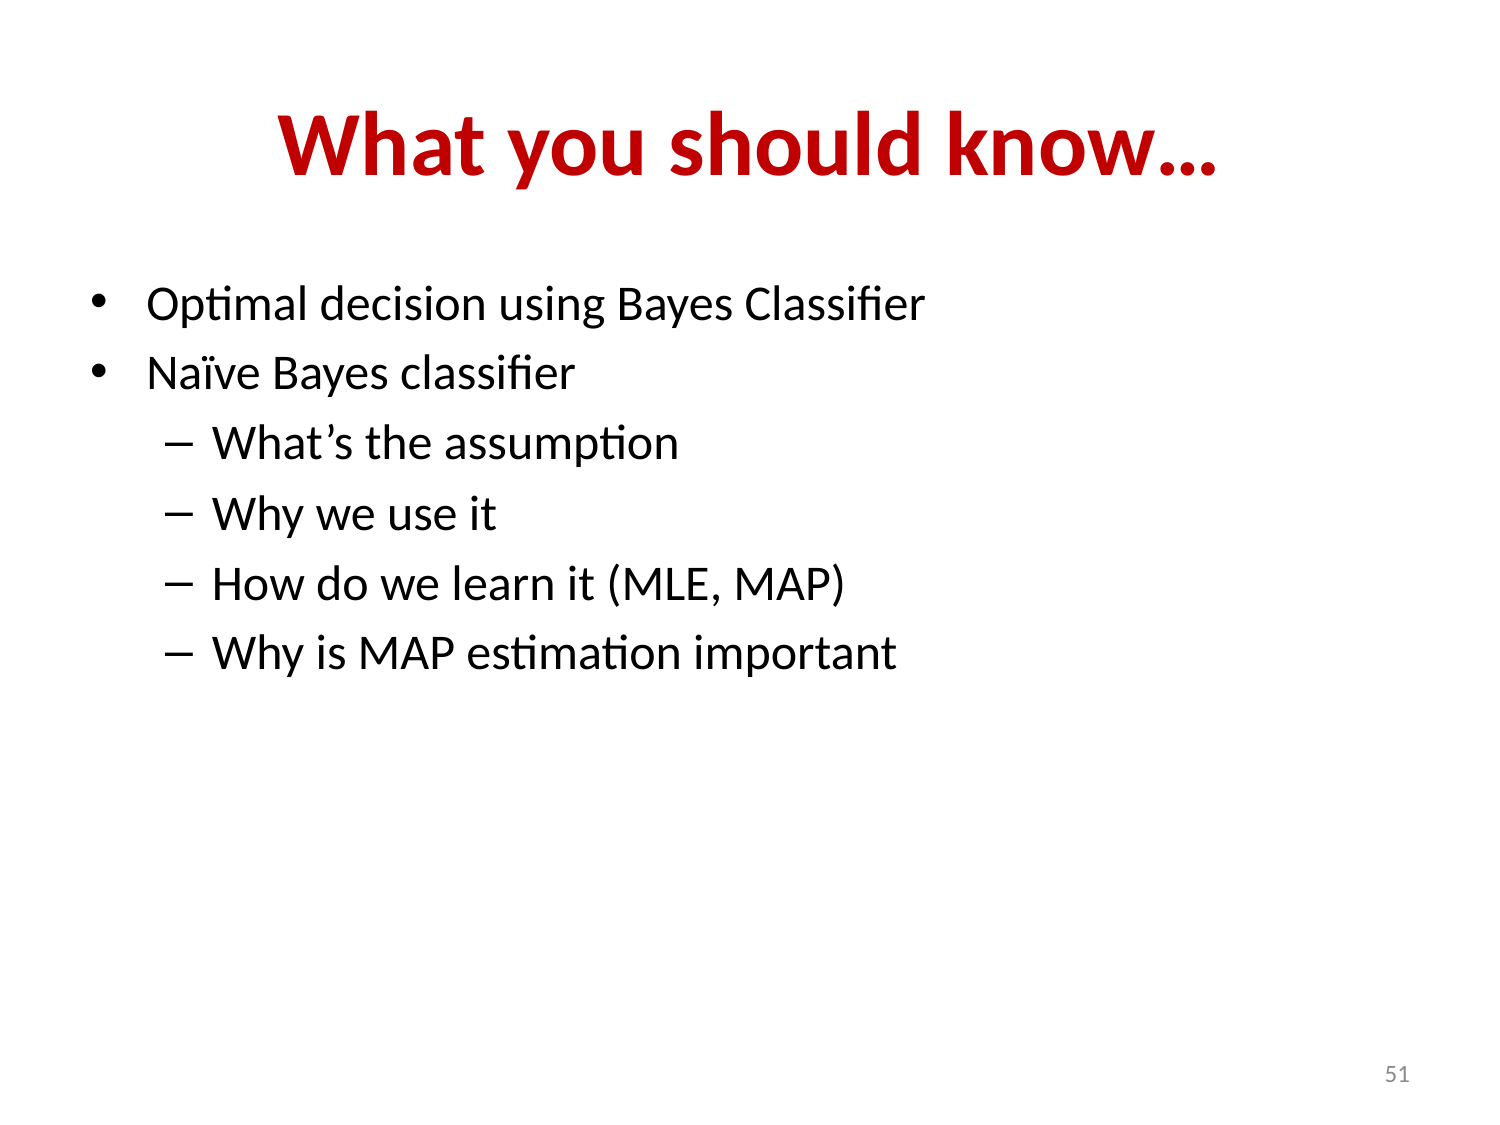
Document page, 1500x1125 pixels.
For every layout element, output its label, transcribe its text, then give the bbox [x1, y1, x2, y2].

list Optimal decision using Bayes Classifier Naïve Bayes classifier What’s the assumption Why we use it How do we learn it (MLE, MAP) Why is MAP estimation important [75, 262, 1425, 1005]
title What you should know… [75, 45, 1425, 233]
slide_number 51 [1074, 1042, 1425, 1103]
